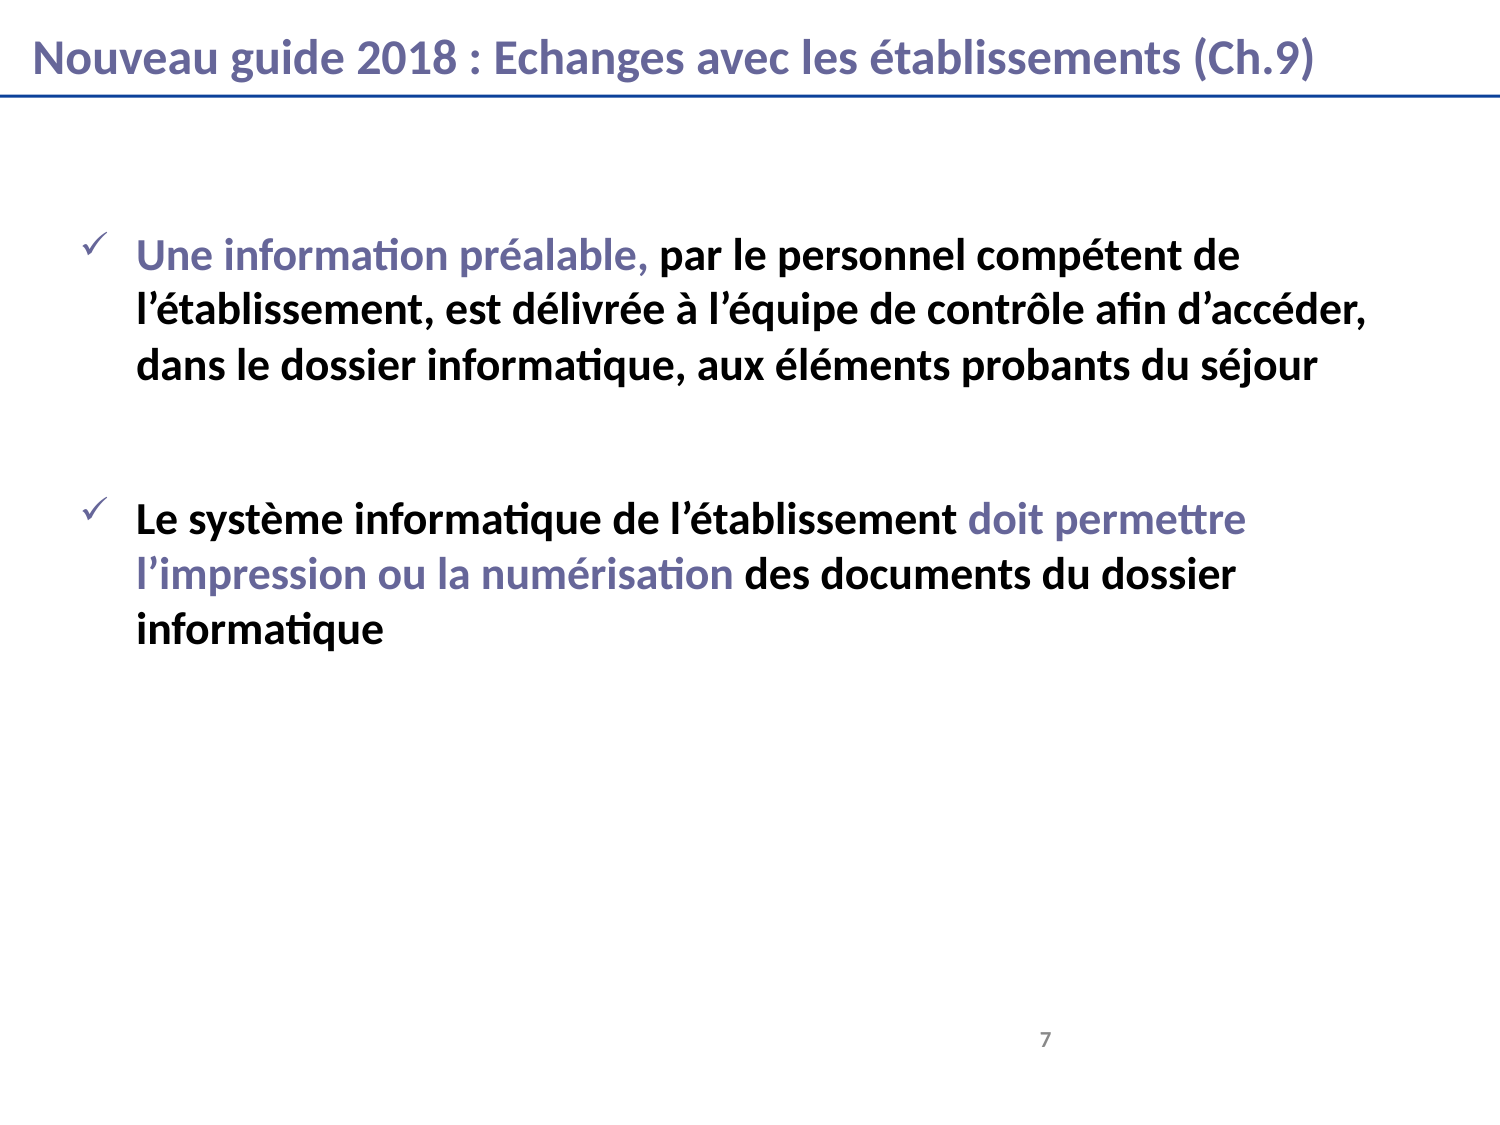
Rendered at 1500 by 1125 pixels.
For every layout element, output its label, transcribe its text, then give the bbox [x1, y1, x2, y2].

list Une information préalable, par le personnel compétent de l’établissement, est délivrée à l’équipe de contrôle afin d’accéder, dans le dossier informatique, aux éléments probants du séjour Le système informatique de l’établissement doit permettre l’impression ou la numérisation des documents du dossier informatique [64, 216, 1415, 1018]
title Nouveau guide 2018 : Echanges avec les établissements (Ch.9) [17, 17, 1500, 82]
slide_number 7 [874, 1018, 1225, 1078]
